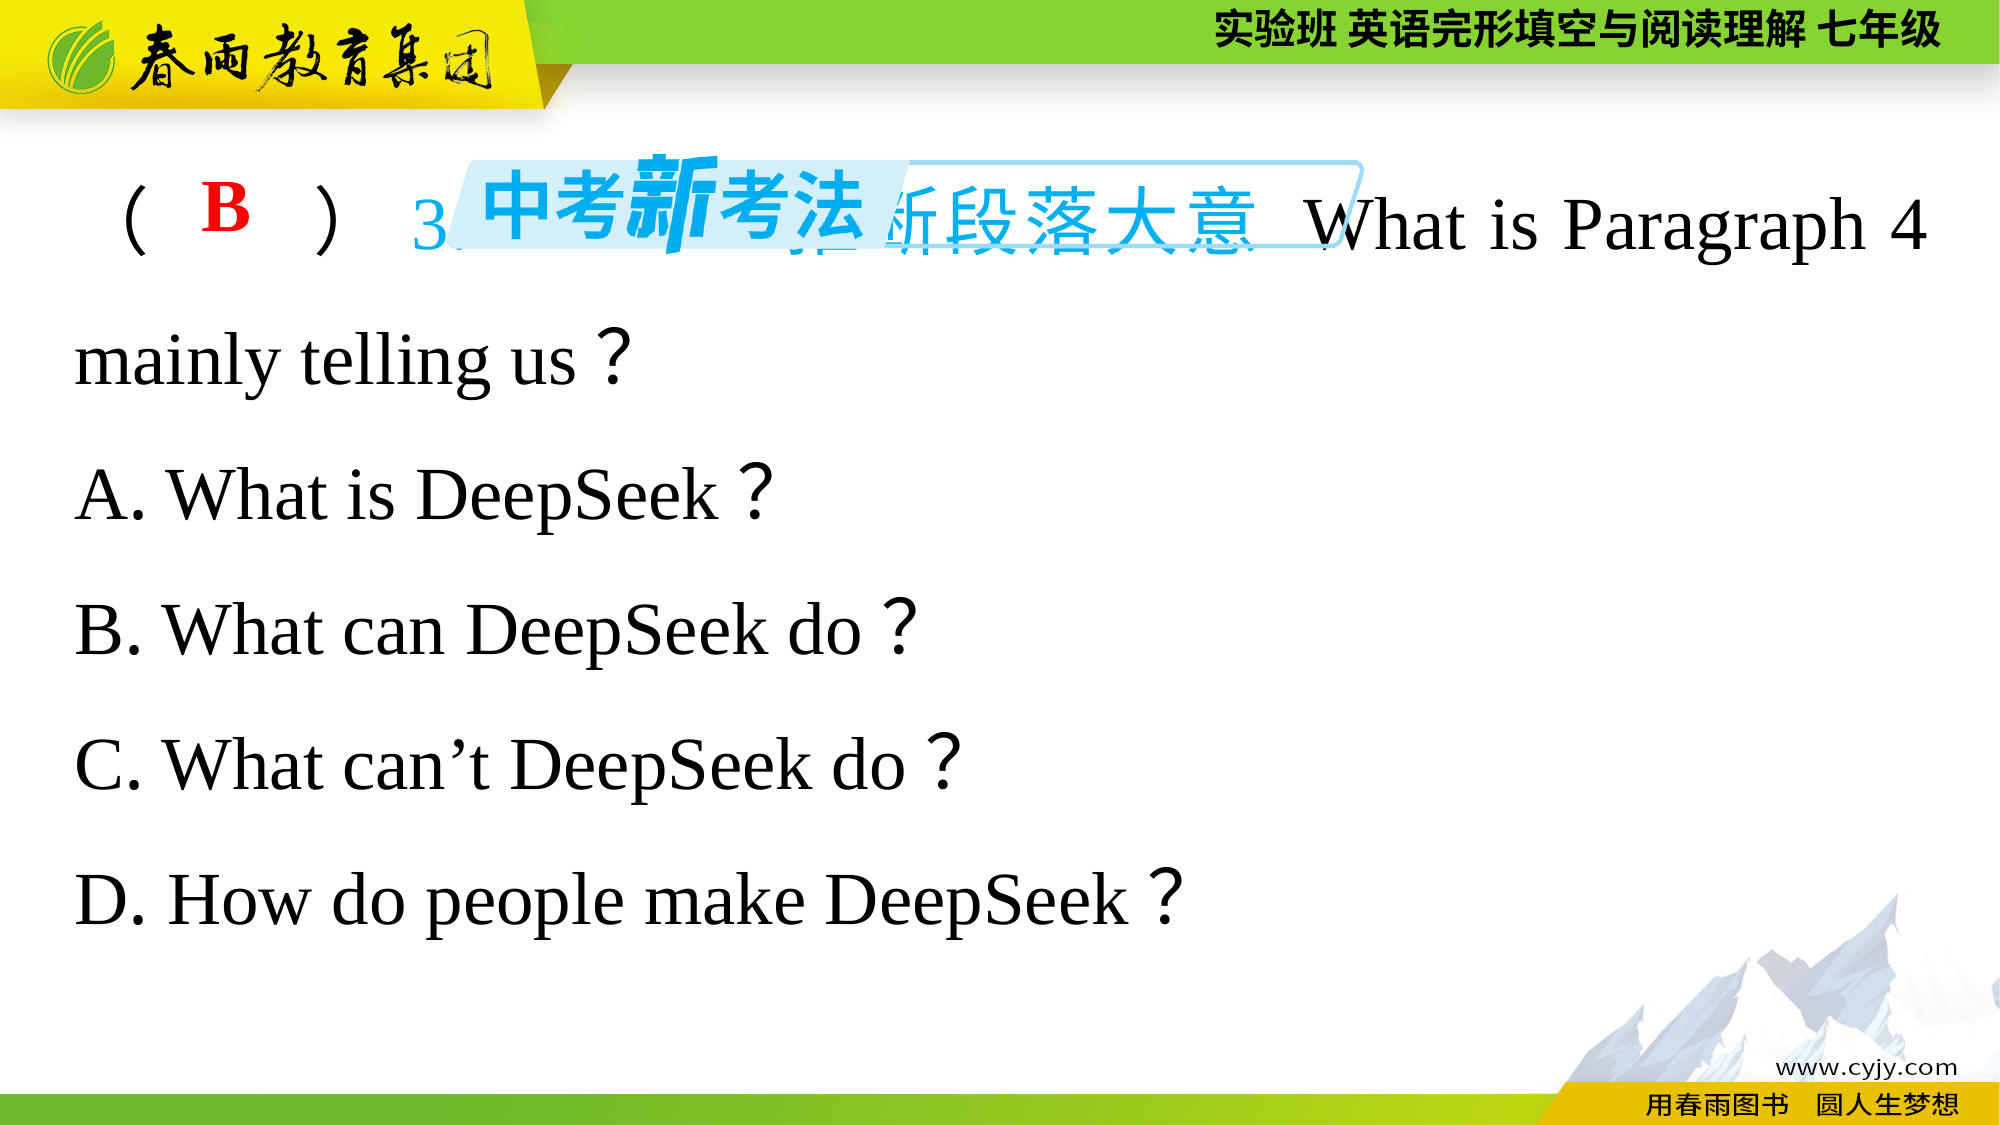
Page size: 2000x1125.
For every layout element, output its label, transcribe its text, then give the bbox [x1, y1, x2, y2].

picture [0, 0, 2000, 1125]
text_box B [186, 148, 267, 254]
list （ ）3. 推断段落大意 What is Paragraph 4 mainly telling us？ A. What is DeepSeek？ B. What can DeepSeek do？ C. What can’t DeepSeek do？ D. How do people make DeepSeek？ [59, 122, 1944, 939]
